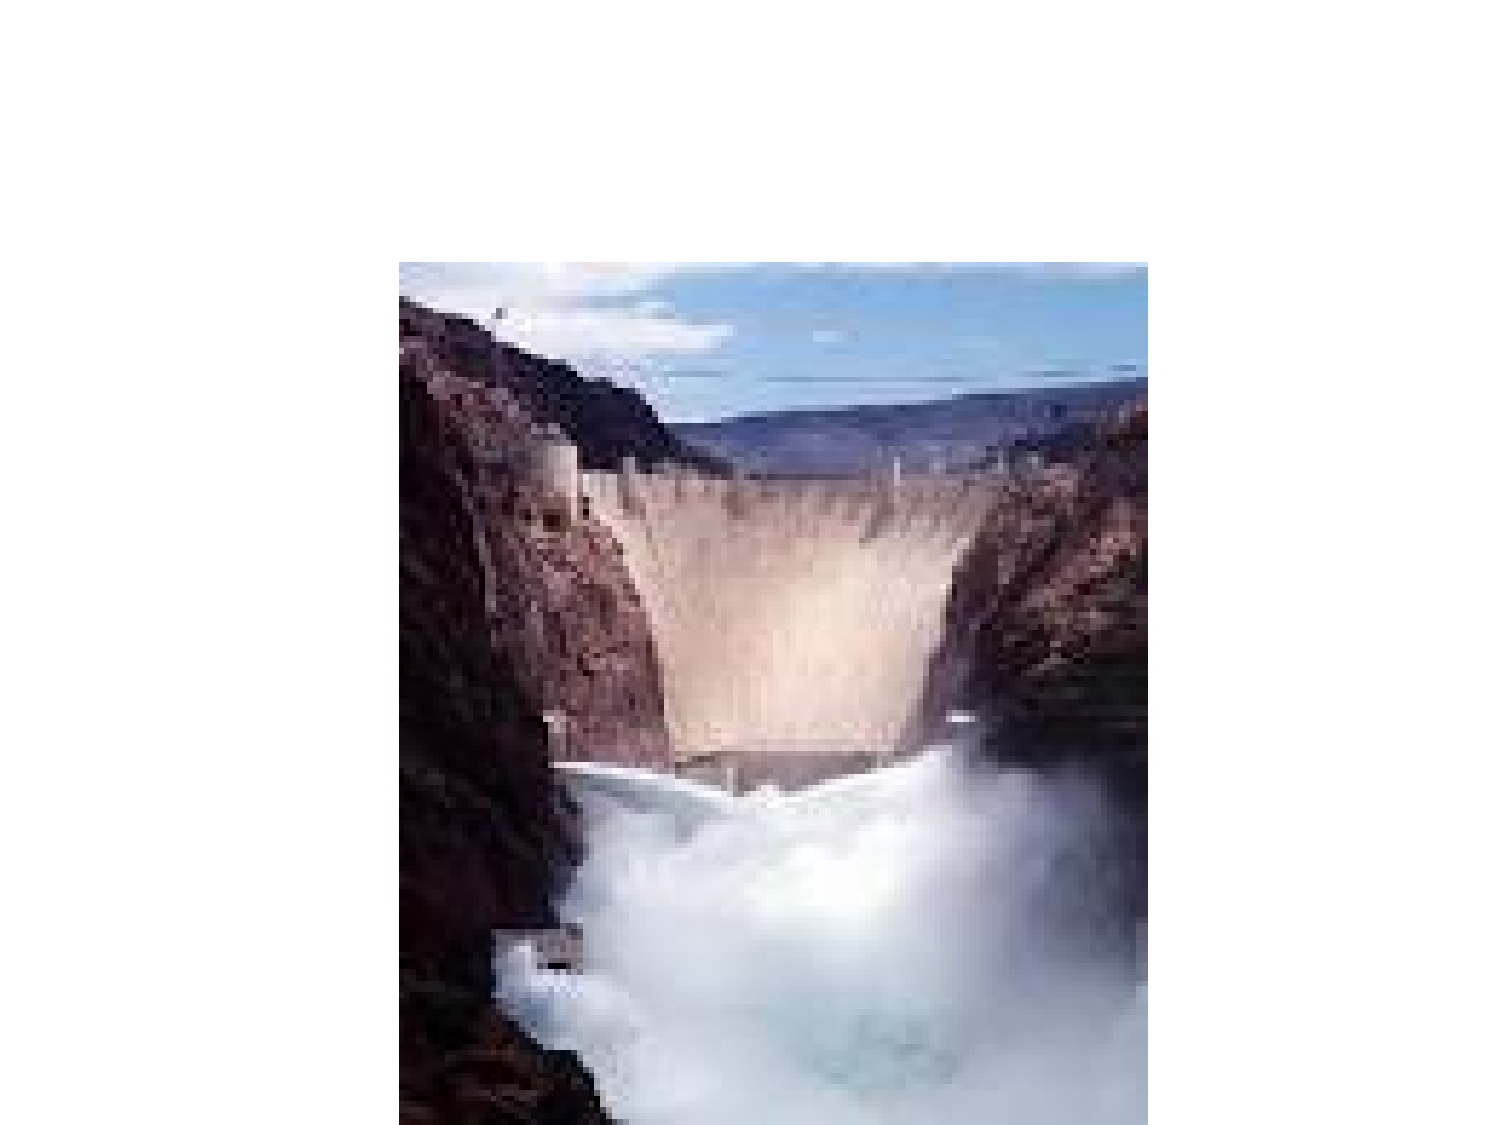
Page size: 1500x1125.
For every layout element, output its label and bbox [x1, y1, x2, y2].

list [399, 262, 1148, 1125]
